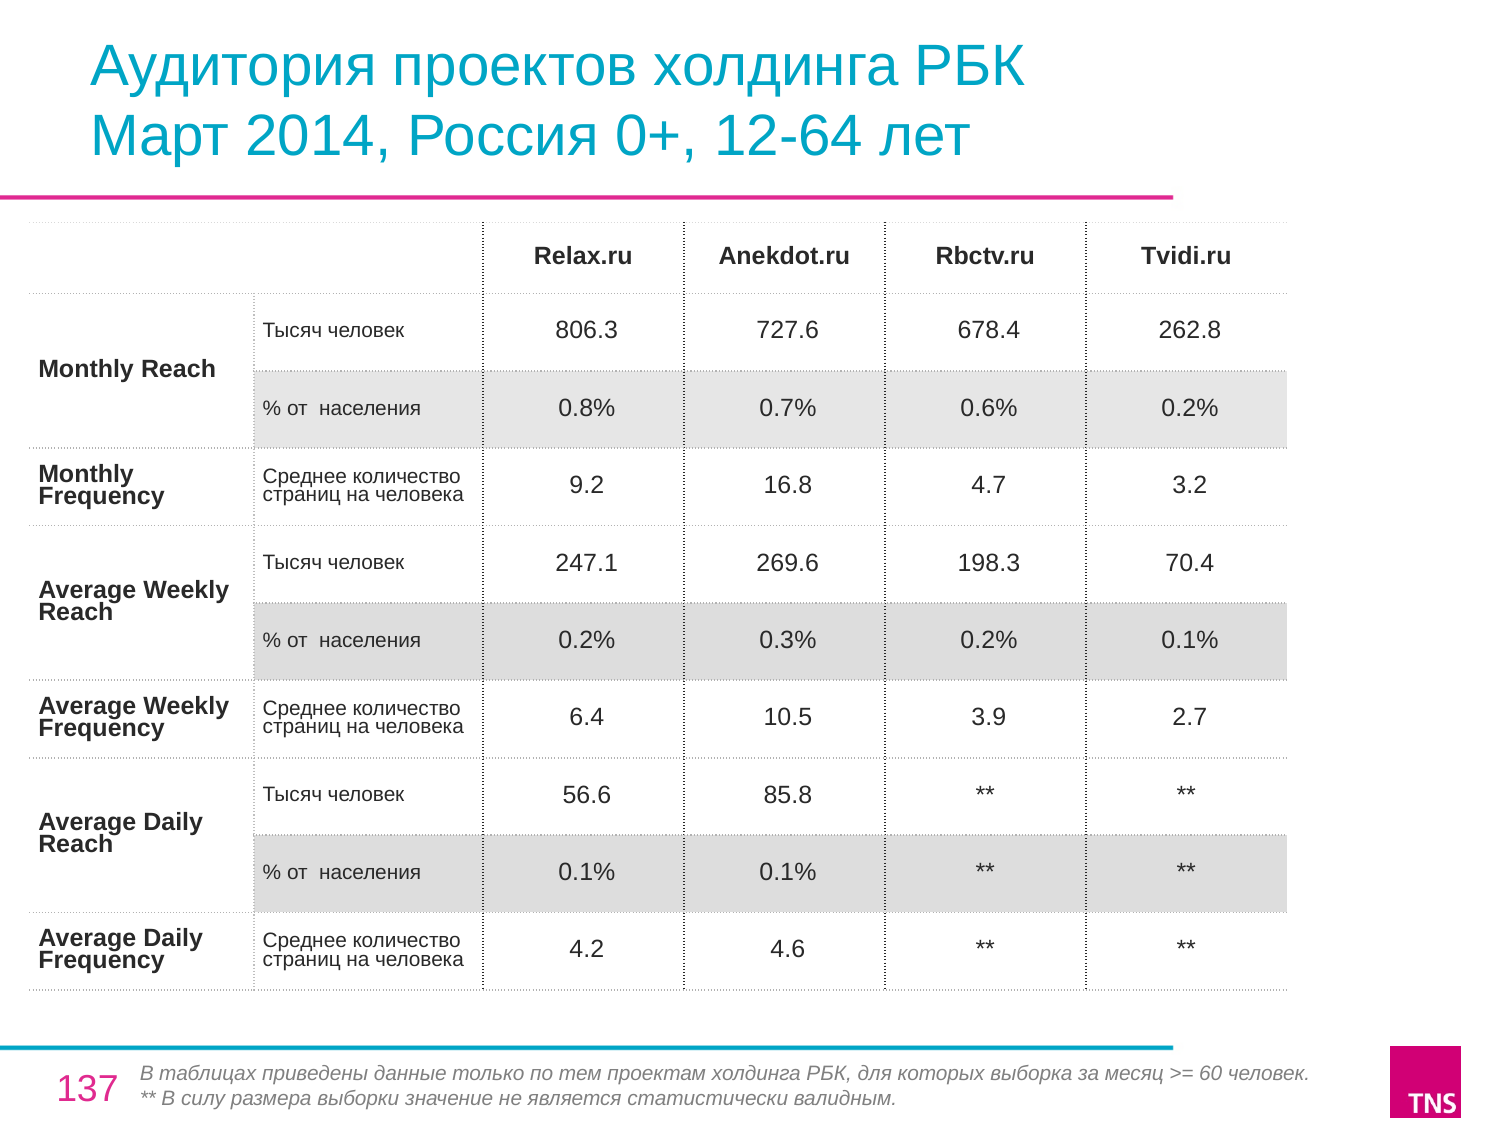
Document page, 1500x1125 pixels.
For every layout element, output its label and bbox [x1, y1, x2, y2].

text_box [124, 1052, 1463, 1117]
table_header [29, 223, 1287, 294]
picture [0, 0, 1500, 1125]
slide_number [40, 1055, 392, 1125]
table_cell [29, 294, 1287, 990]
title [74, 8, 1476, 187]
